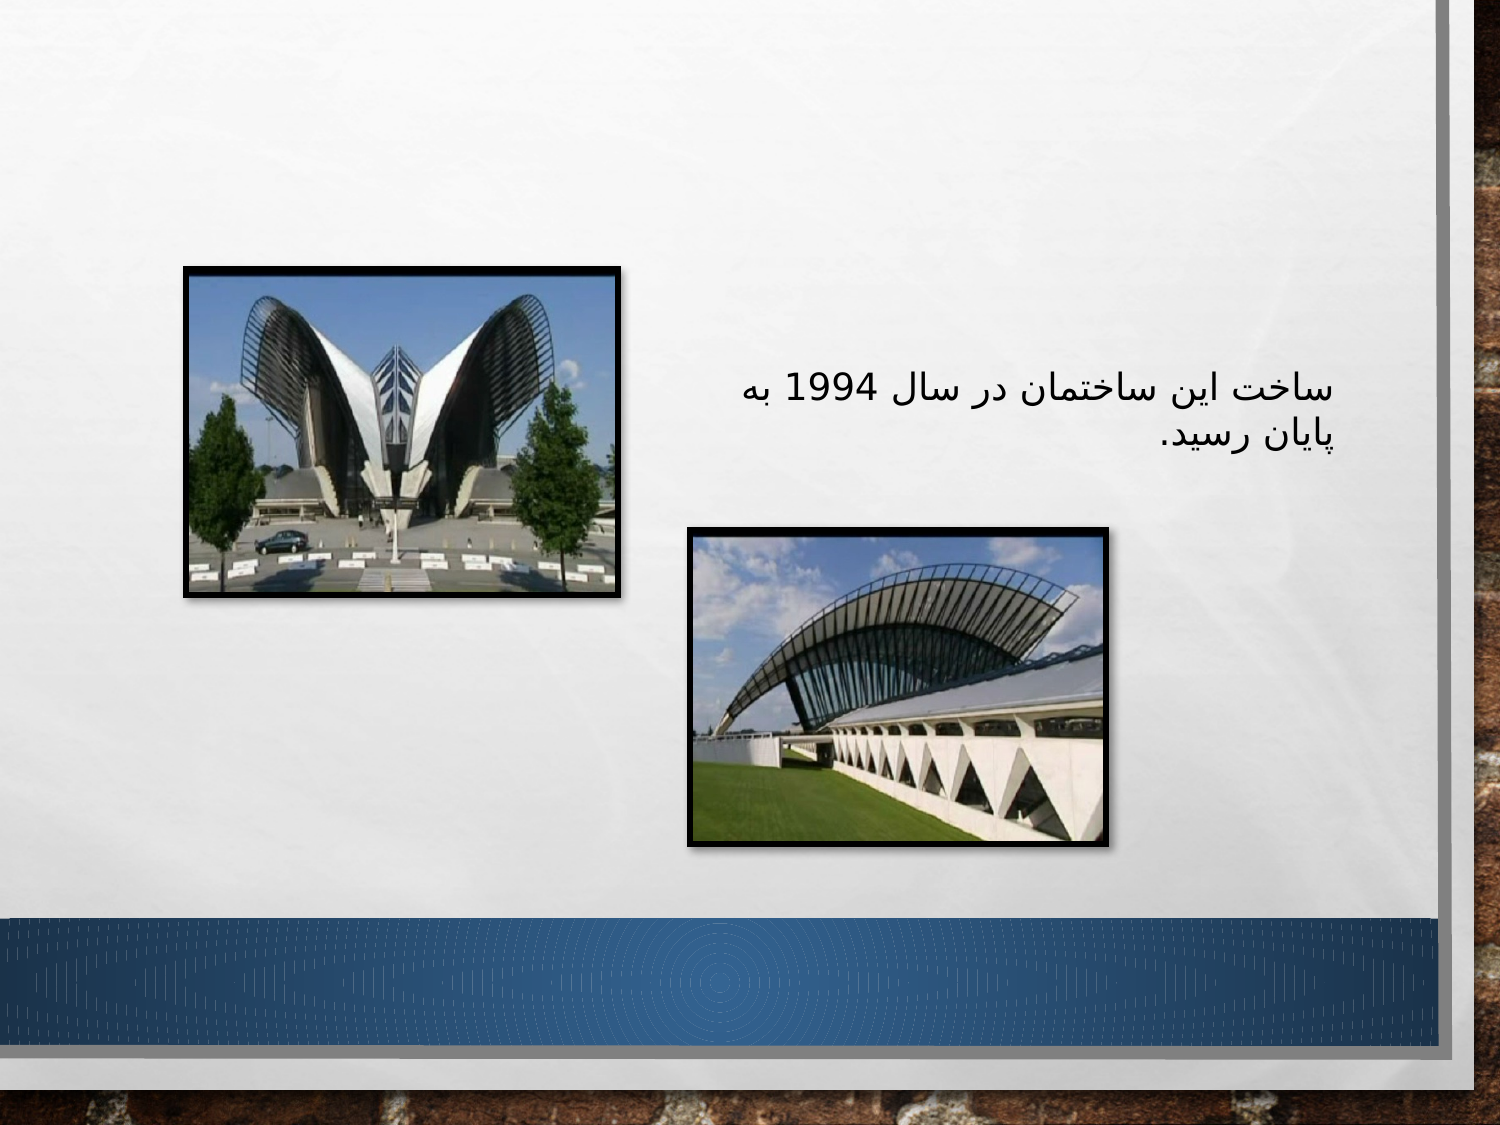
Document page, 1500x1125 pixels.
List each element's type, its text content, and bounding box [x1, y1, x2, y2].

picture [0, 0, 1500, 1125]
picture [188, 272, 616, 593]
picture [692, 533, 1104, 842]
text_box ساخت این ساختمان در سال 1994 به پایان رسید. [681, 355, 1350, 461]
